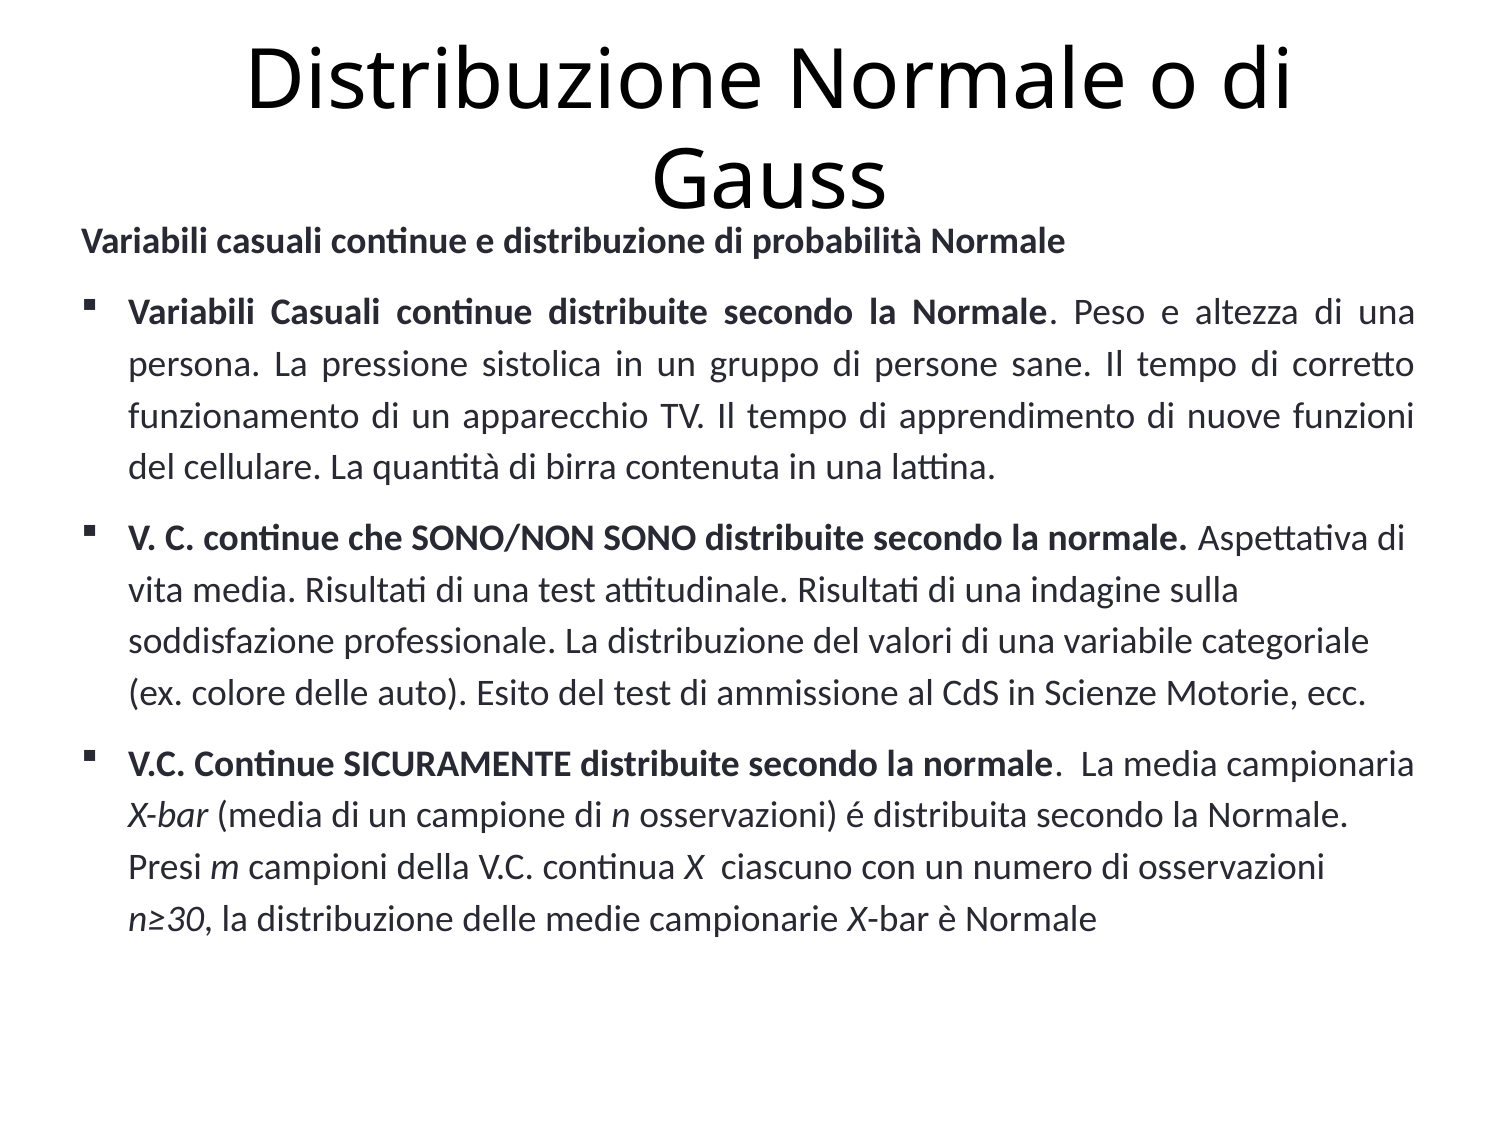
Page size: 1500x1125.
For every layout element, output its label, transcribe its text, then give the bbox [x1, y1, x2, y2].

title Distribuzione Normale o di Gauss [108, 64, 1431, 186]
text_box Variabili casuali continue e distribuzione di probabilità Normale Variabili Casuali continue distribuite secondo la Normale. Peso e altezza di una persona. La pressione sistolica in un gruppo di persone sane. Il tempo di corretto funzionamento di un apparecchio TV. Il tempo di apprendimento di nuove funzioni del cellulare. La quantità di birra contenuta in una lattina. V. C. continue che SONO/NON SONO distribuite secondo la normale. Aspettativa di vita media. Risultati di una test attitudinale. Risultati di una indagine sulla soddisfazione professionale. La distribuzione del valori di una variabile categoriale (ex. colore delle auto). Esito del test di ammissione al CdS in Scienze Motorie, ecc. V.C. Continue SICURAMENTE distribuite secondo la normale. La media campionaria X-bar (media di un campione di n osservazioni) é distribuita secondo la Normale. Presi m campioni della V.C. continua X ciascuno con un numero di osservazioni n≥30, la distribuzione delle medie campionarie X-bar è Normale [66, 202, 1431, 947]
